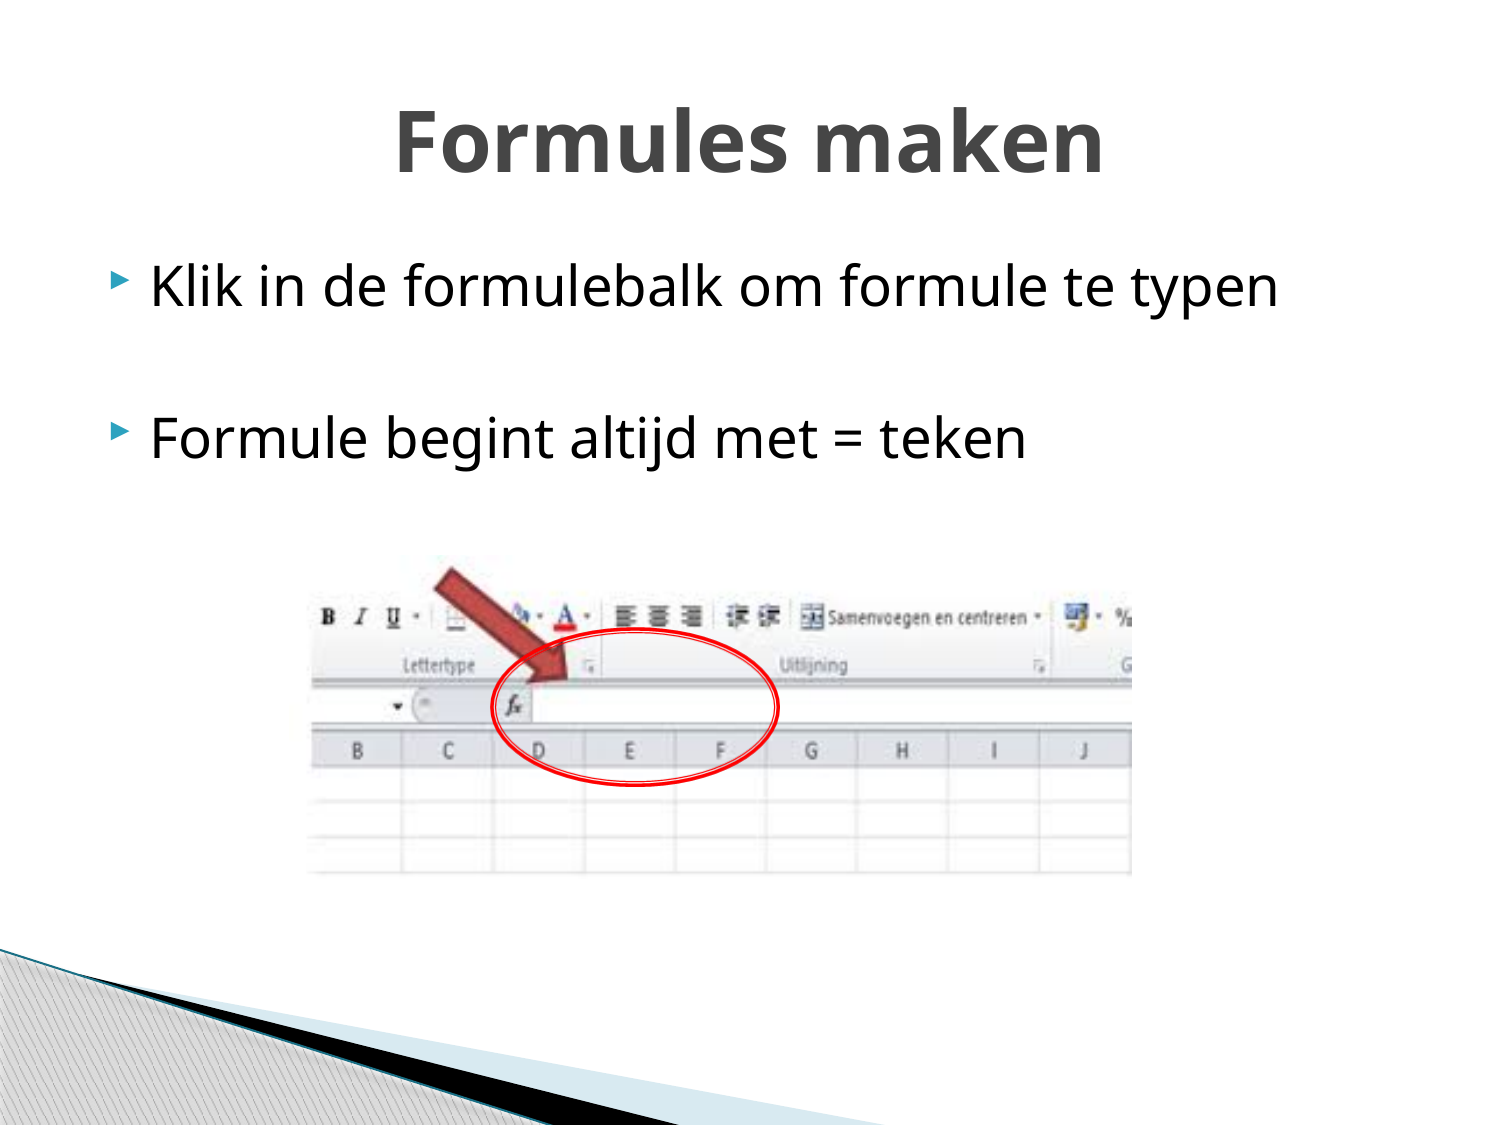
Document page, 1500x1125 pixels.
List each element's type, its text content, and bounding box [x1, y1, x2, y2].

title Formules maken [75, 45, 1425, 233]
picture [288, 555, 1132, 880]
list Klik in de formulebalk om formule te typen Formule begint altijd met = teken [75, 243, 1425, 986]
